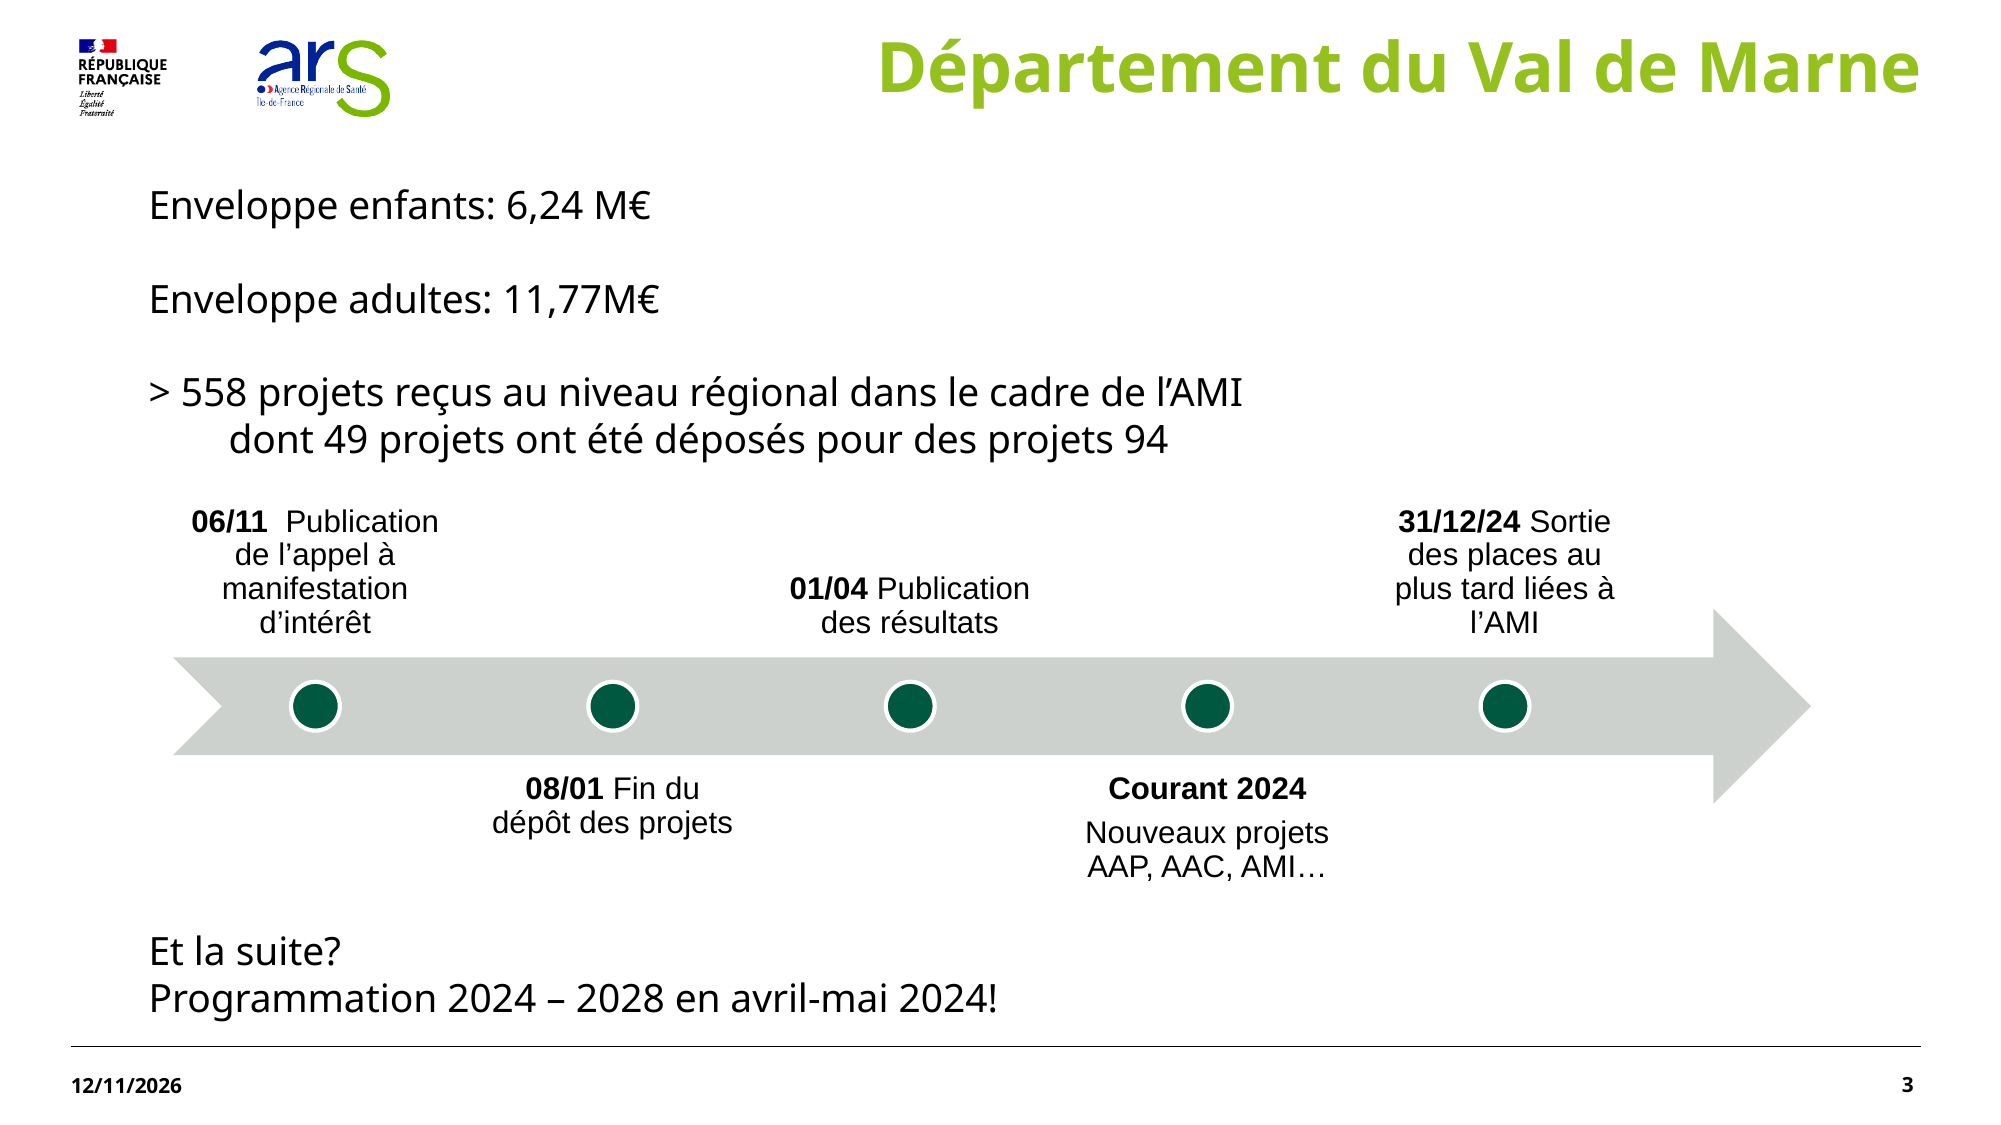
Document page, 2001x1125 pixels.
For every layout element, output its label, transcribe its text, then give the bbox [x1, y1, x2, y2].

text_box Enveloppe enfants: 6,24 M€ Enveloppe adultes: 11,77M€ > 558 projets reçus au niveau régional dans le cadre de l’AMI dont 49 projets ont été déposés pour des projets 94 Et la suite? Programmation 2024 – 2028 en avril-mai 2024! [133, 127, 1851, 1074]
title Département du Val de Marne [858, 10, 2000, 129]
slide_number 3 [1618, 1046, 1914, 1125]
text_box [172, 461, 1812, 951]
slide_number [70, 1049, 327, 1125]
picture [63, 23, 182, 142]
picture [256, 40, 390, 117]
